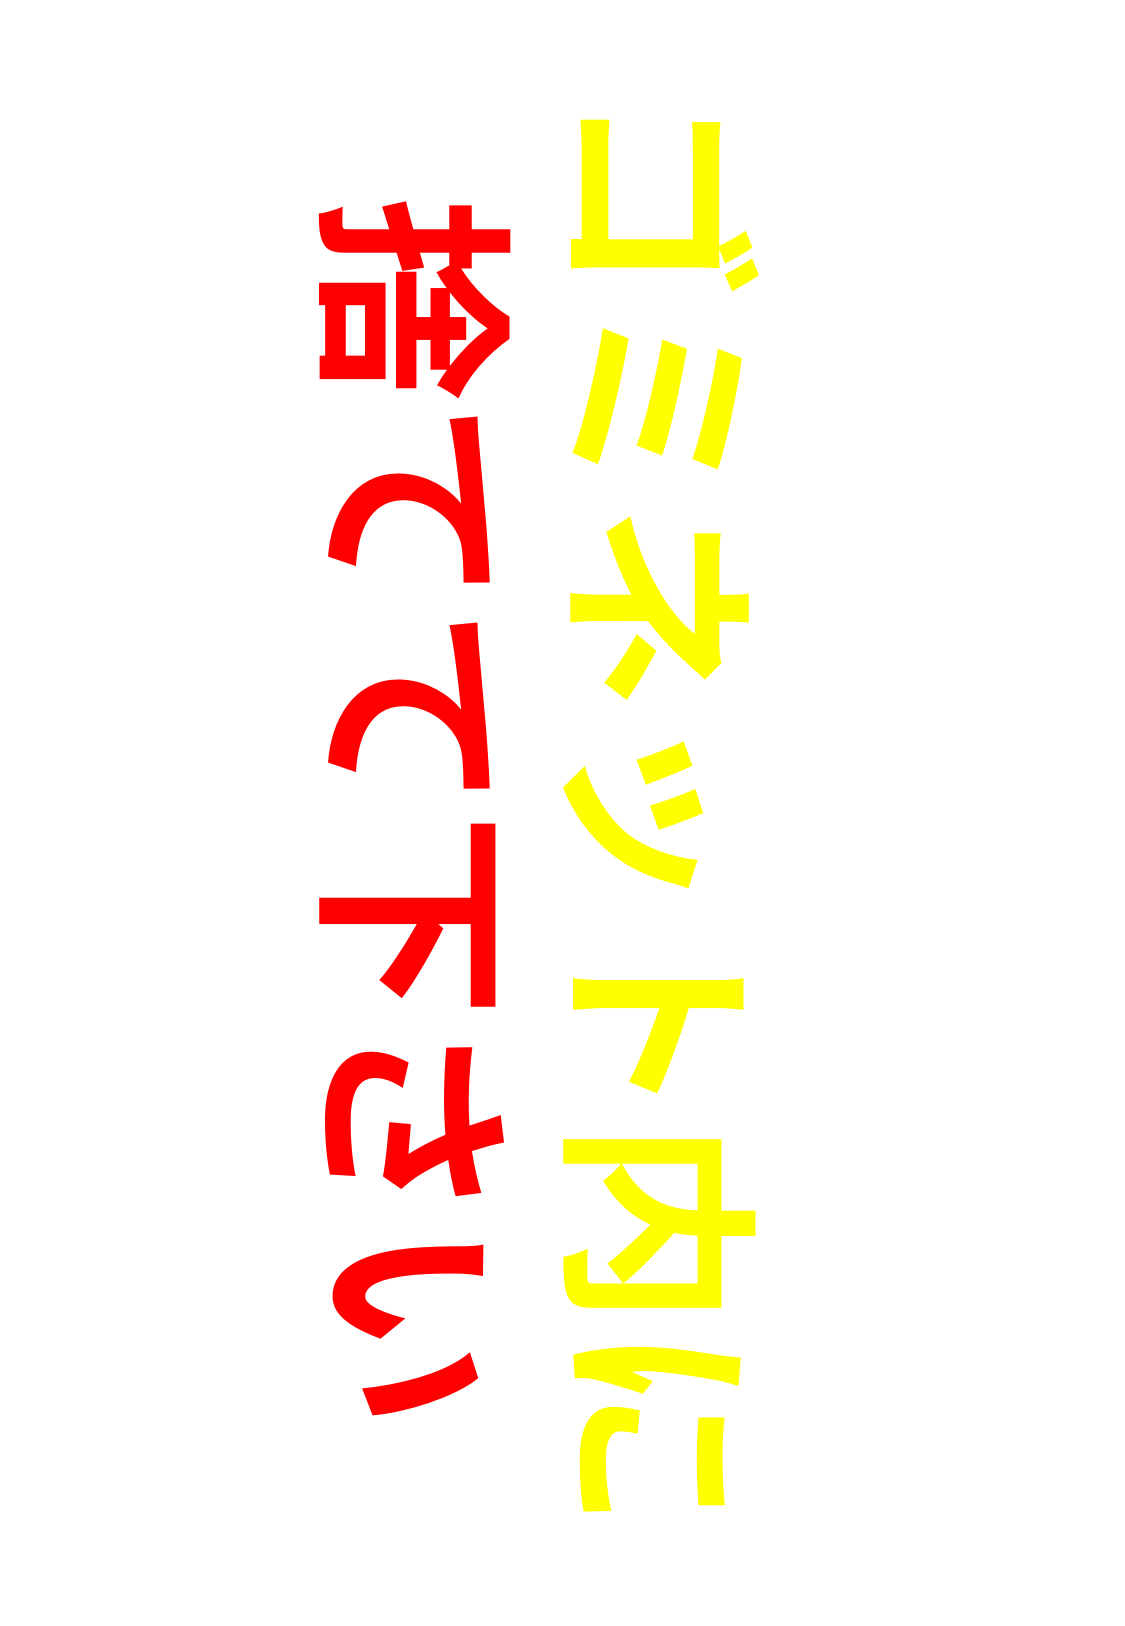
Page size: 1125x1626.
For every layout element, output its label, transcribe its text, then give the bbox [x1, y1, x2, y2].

text_box ゴミネット内に 捨てて下さい [289, 0, 815, 1625]
